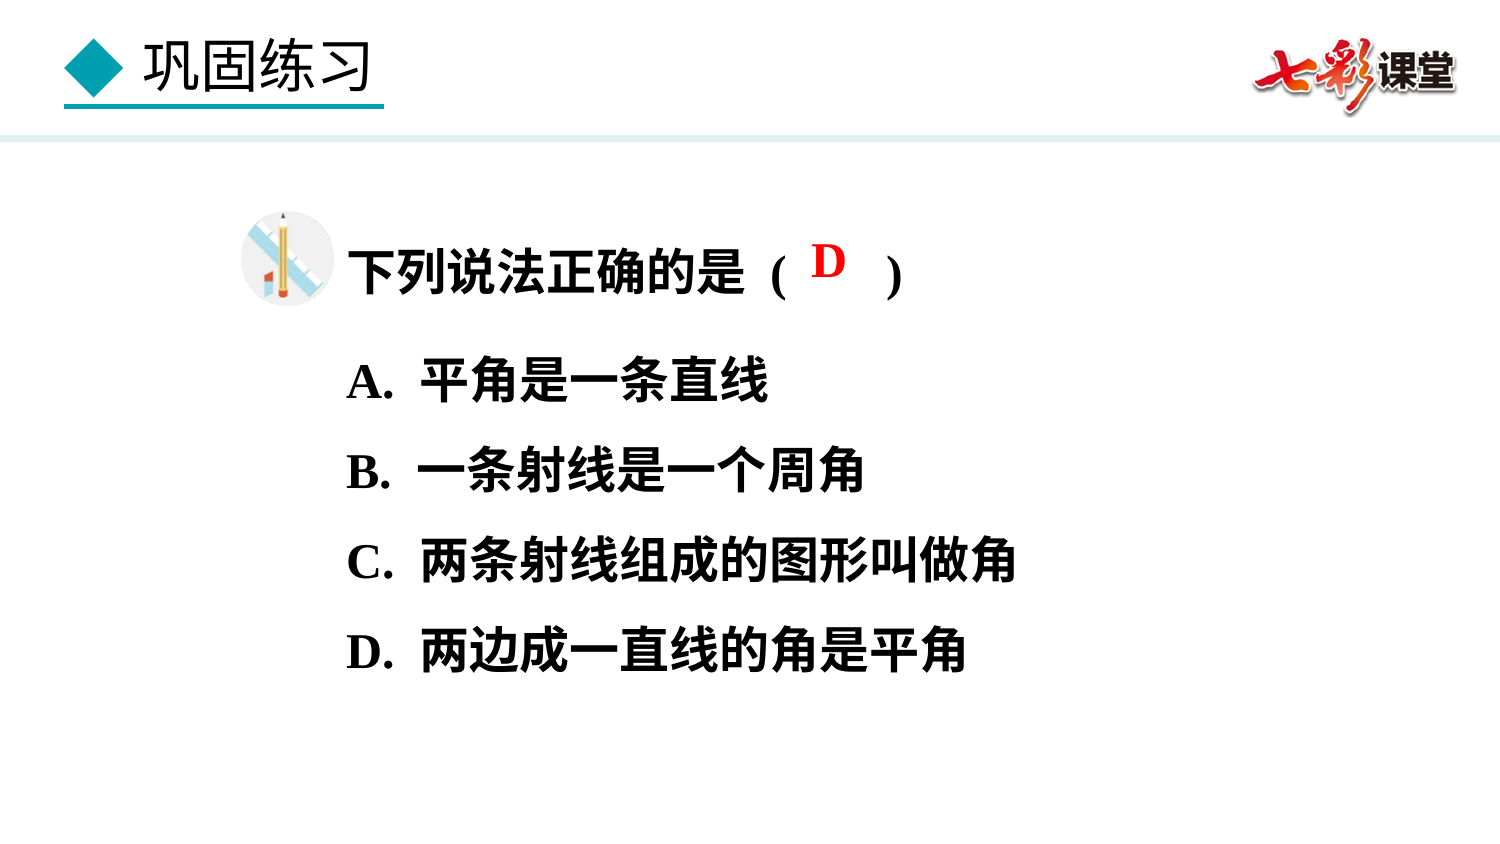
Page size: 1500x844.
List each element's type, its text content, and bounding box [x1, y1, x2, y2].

text_box D [797, 220, 847, 295]
picture [241, 210, 334, 306]
picture [1249, 32, 1461, 118]
text_box 下列说法正确的是 ( ) A. 平角是一条直线 B. 一条射线是一个周角 C. 两条射线组成的图形叫做角 D. 两边成一直线的角是平角 [331, 185, 1382, 686]
